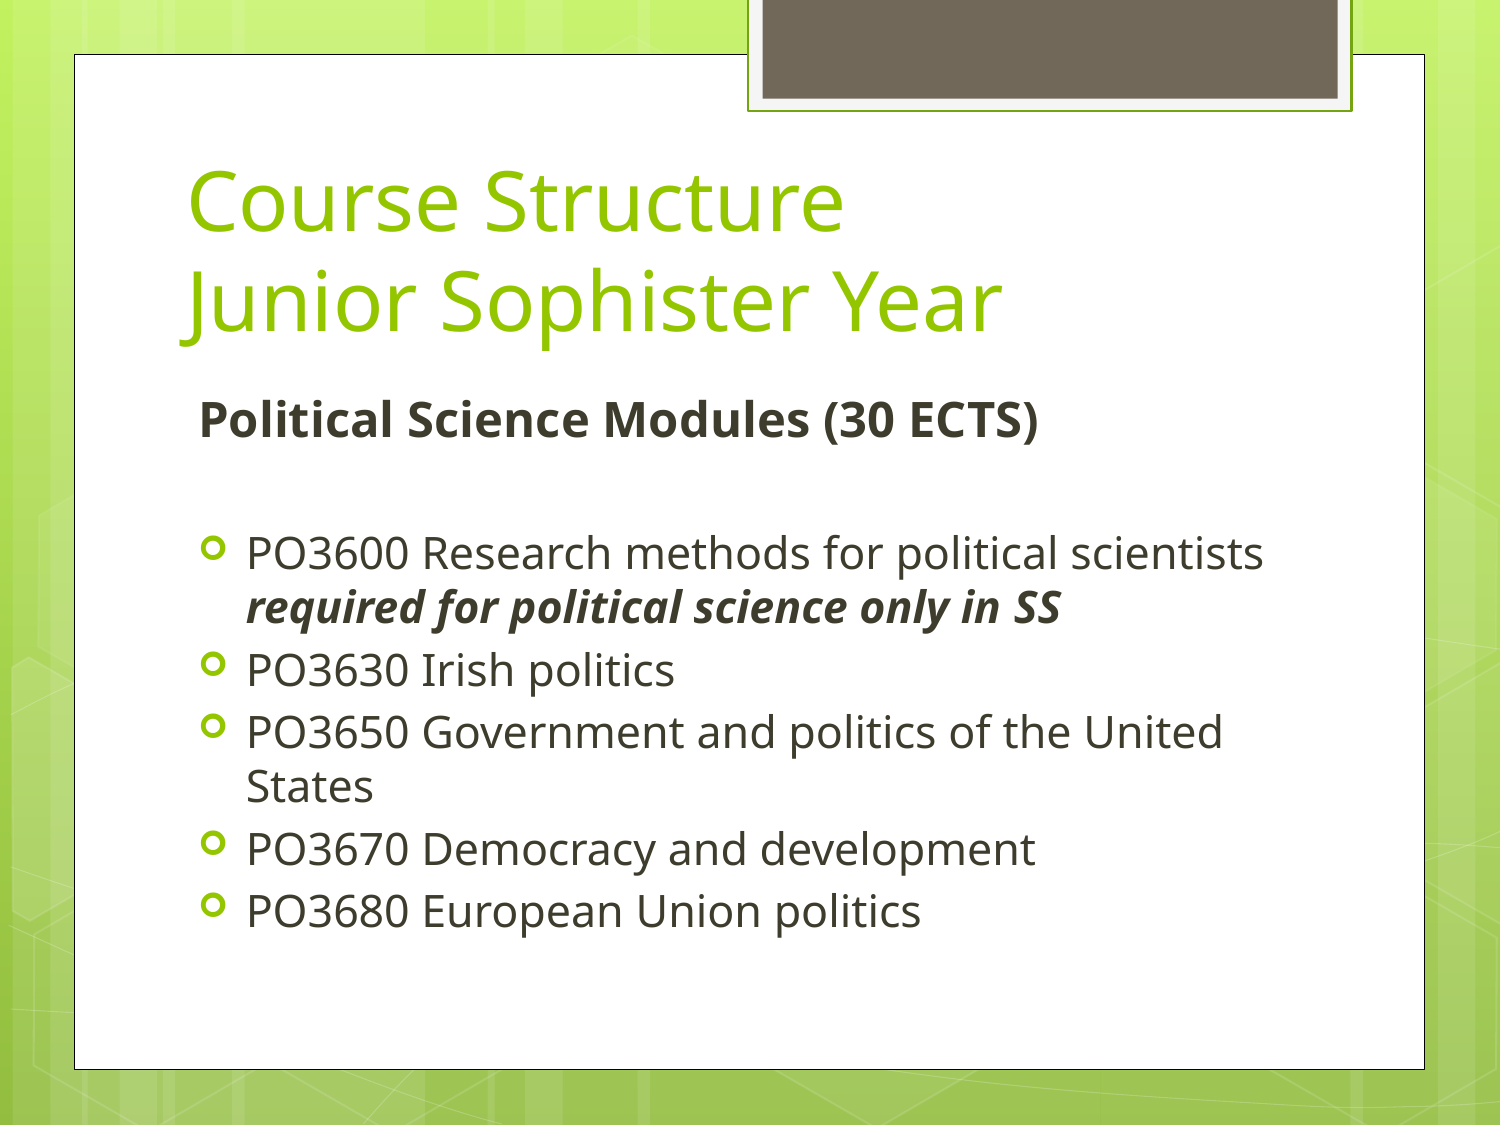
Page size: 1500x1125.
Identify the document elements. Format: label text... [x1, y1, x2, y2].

title Course Structure Junior Sophister Year [171, 168, 1324, 357]
list Political Science Modules (30 ECTS) PO3600 Research methods for political scientists required for political science only in SS PO3630 Irish politics PO3650 Government and politics of the United States PO3670 Democracy and development PO3680 European Union politics [171, 381, 1283, 957]
